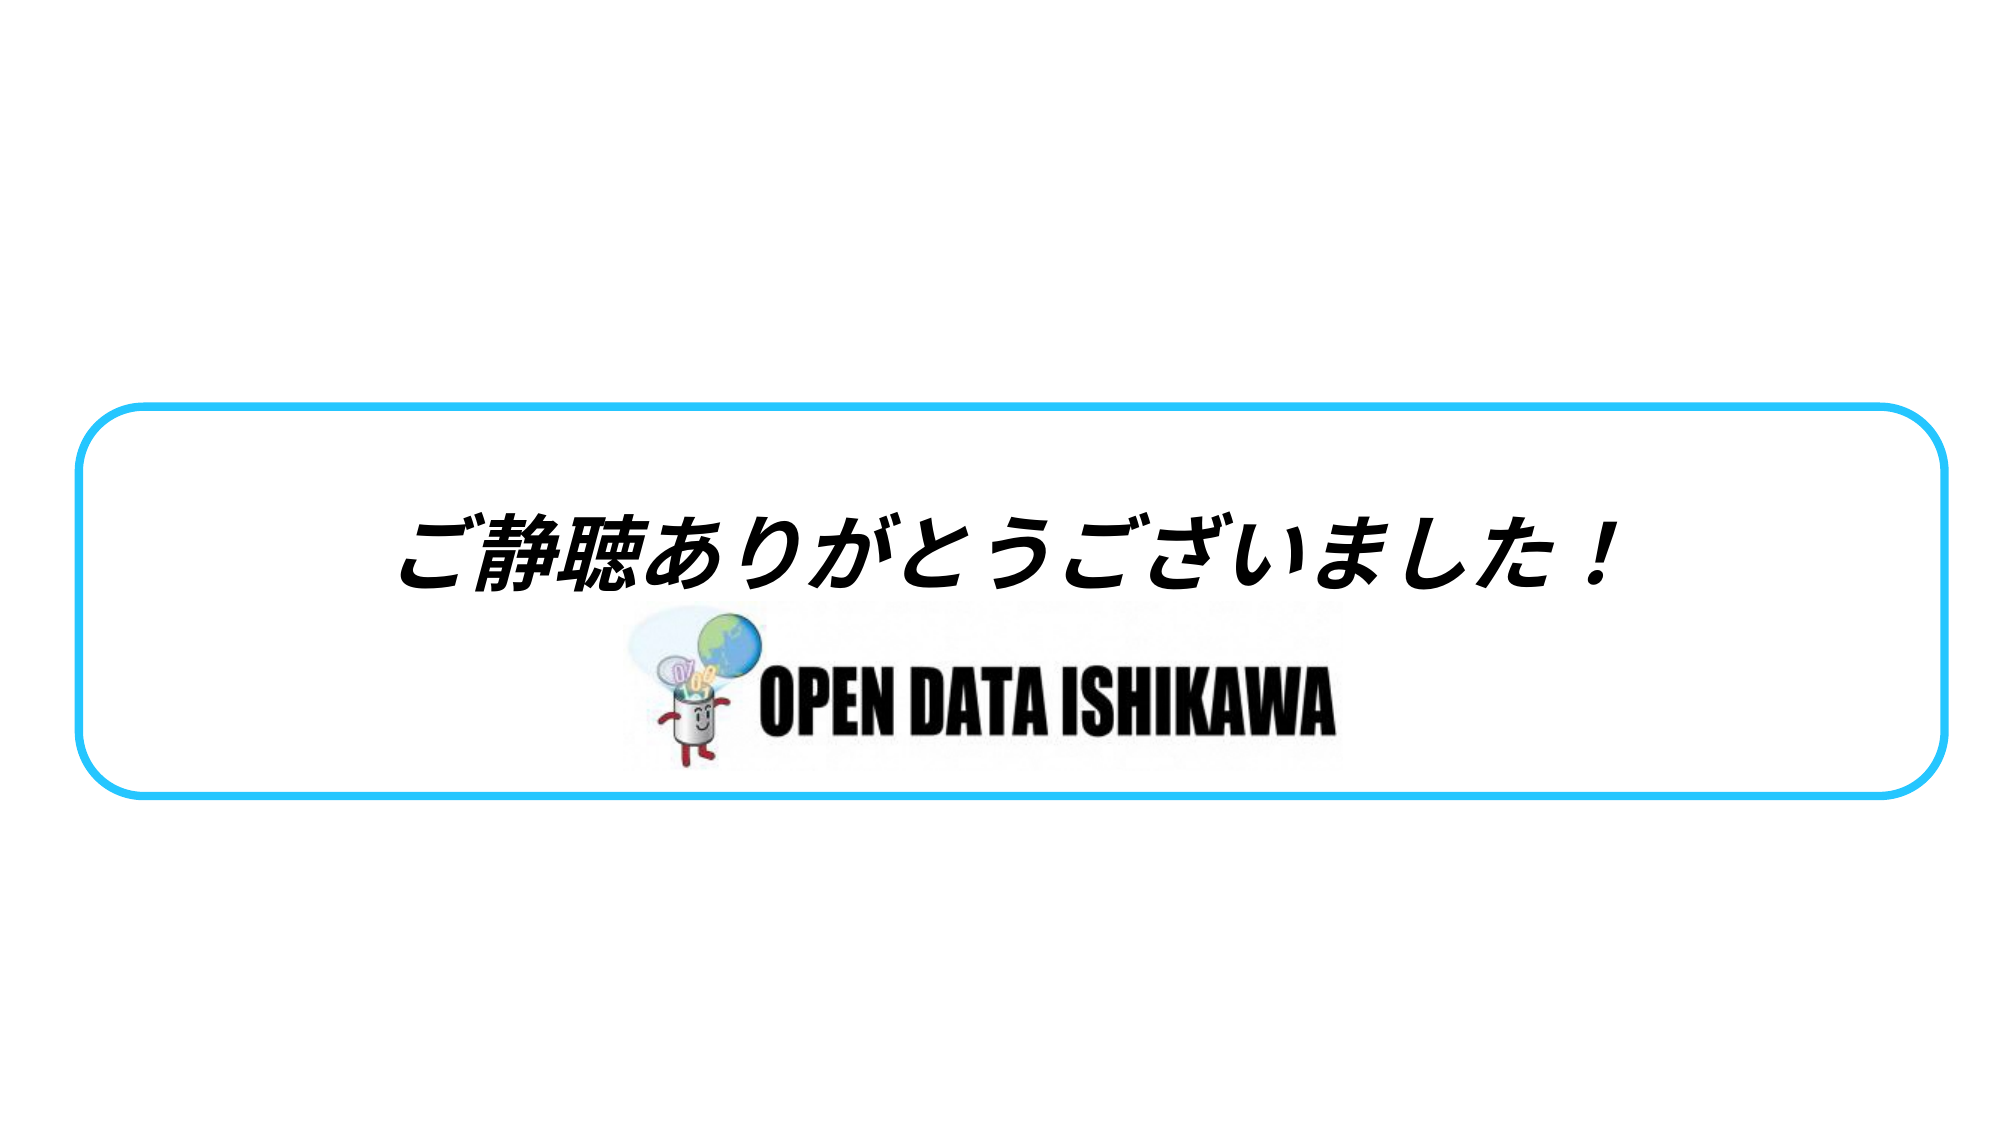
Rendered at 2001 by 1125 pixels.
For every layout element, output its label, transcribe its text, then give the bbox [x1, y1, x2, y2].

picture [622, 601, 1343, 771]
text_box ご静聴ありがとうございました！ [77, 405, 1946, 798]
